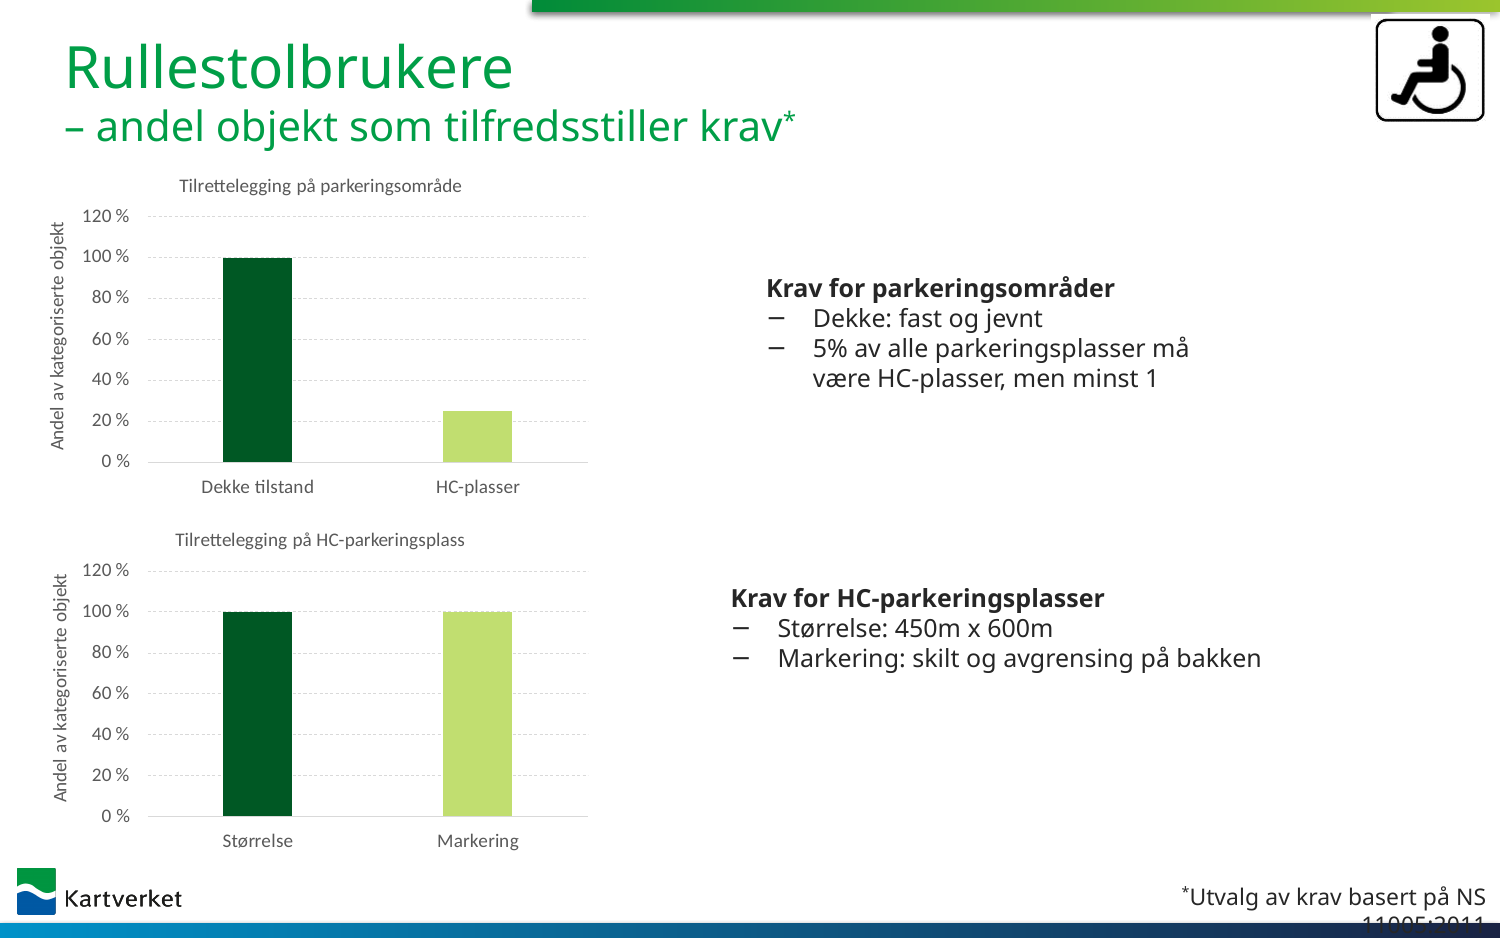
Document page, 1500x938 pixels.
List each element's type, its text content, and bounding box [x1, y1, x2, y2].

text_box Rullestolbrukere – andel objekt som tilfredsstiller krav* [49, 23, 1431, 158]
text_box *Utvalg av krav basert på NS 11005:2011 [1068, 873, 1500, 938]
picture [1371, 13, 1491, 127]
picture [41, 520, 599, 859]
text_box Krav for HC-parkeringsplasser Størrelse: 450m x 600m Markering: skilt og avgrensing på bakken [715, 574, 1278, 680]
picture [41, 166, 599, 505]
text_box Krav for parkeringsområder Dekke: fast og jevnt 5% av alle parkeringsplasser må være HC-plasser, men minst 1 [751, 264, 1232, 400]
